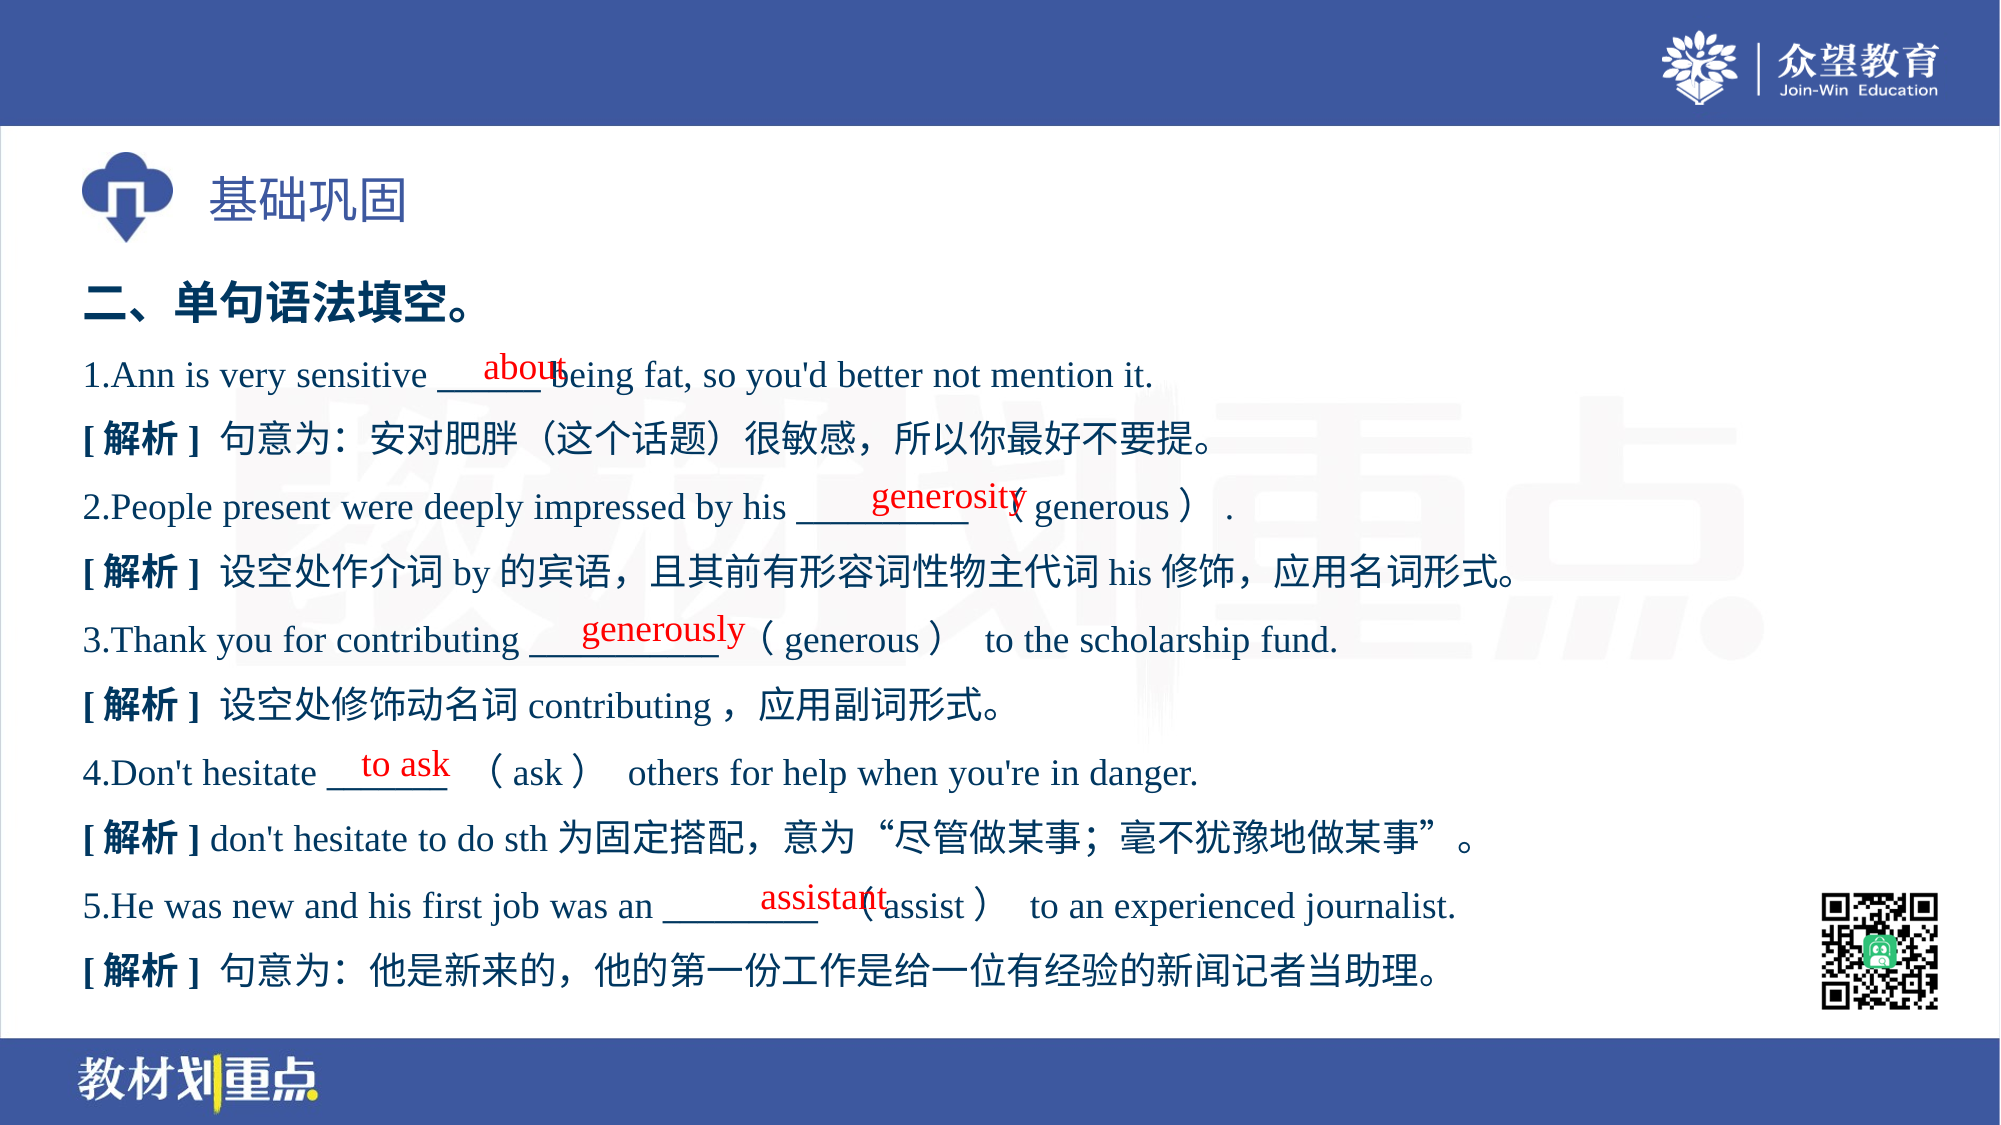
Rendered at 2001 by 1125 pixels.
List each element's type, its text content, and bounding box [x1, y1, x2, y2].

text_box 2.People present were deeply impressed by his __________ （generous）. [82, 461, 1817, 520]
text_box generosity [857, 451, 1041, 510]
text_box [解析] 句意为：他是新来的，他的第一份工作是给一位有经验的新闻记者当助理。 [82, 927, 1817, 986]
text_box 3.Thank you for contributing ___________ （generous） to the scholarship fund. [82, 595, 1817, 653]
text_box about [469, 321, 581, 381]
text_box 1.Ann is very sensitive ______ being fat, so you'd better not mention it. [82, 330, 1817, 388]
text_box 4.Don't hesitate _______ （ask） others for help when you're in danger. [82, 728, 1817, 786]
text_box [解析] 设空处作介词by的宾语，且其前有形容词性物主代词his修饰，应用名词形式。 [82, 528, 1817, 587]
text_box assistant [746, 852, 902, 911]
text_box generously [567, 584, 760, 643]
text_box [解析] 句意为：安对肥胖（这个话题）很敏感，所以你最好不要提。 [82, 395, 1817, 453]
text_box to ask [343, 719, 469, 778]
text_box 5.He was new and his first job was an _________ （assist） to an experienced journalist. [82, 861, 1817, 919]
text_box 二、单句语法填空。 [82, 247, 1817, 330]
text_box [解析] 设空处修饰动名词contributing，应用副词形式。 [82, 661, 1817, 720]
picture [0, 0, 2000, 1125]
text_box [解析] don't hesitate to do sth为固定搭配，意为“尽管做某事；毫不犹豫地做某事”。 [82, 794, 1817, 853]
